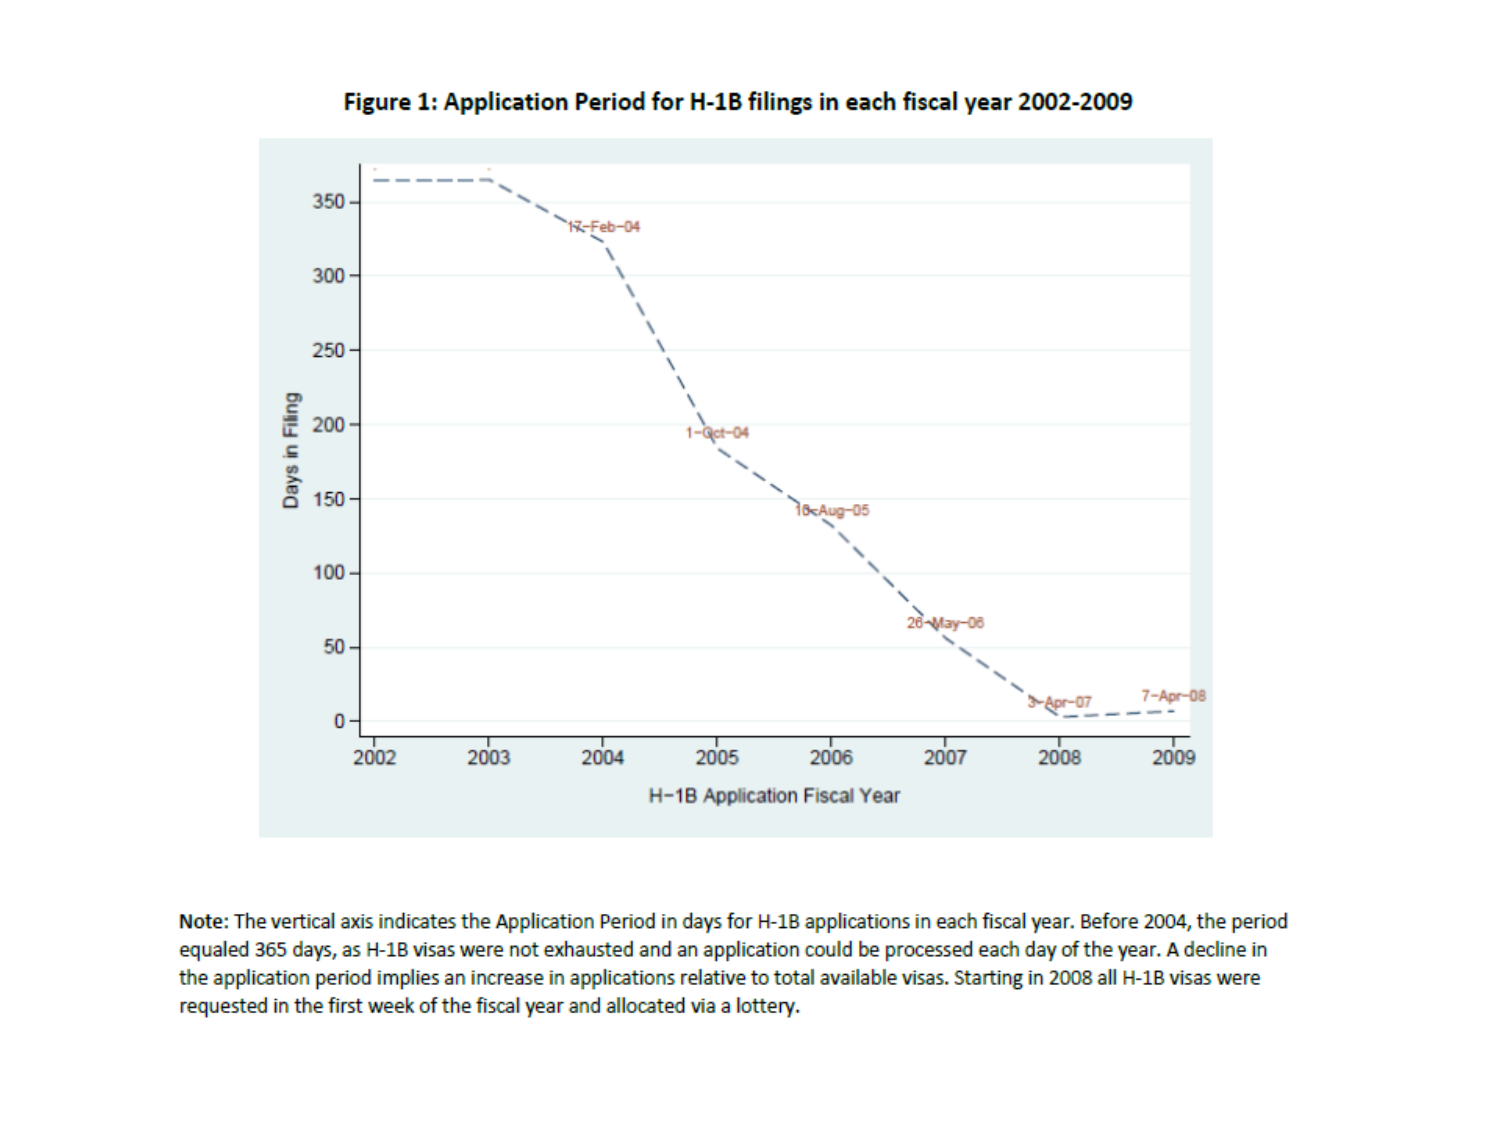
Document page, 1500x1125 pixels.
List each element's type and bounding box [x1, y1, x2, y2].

picture [117, 54, 1382, 1071]
